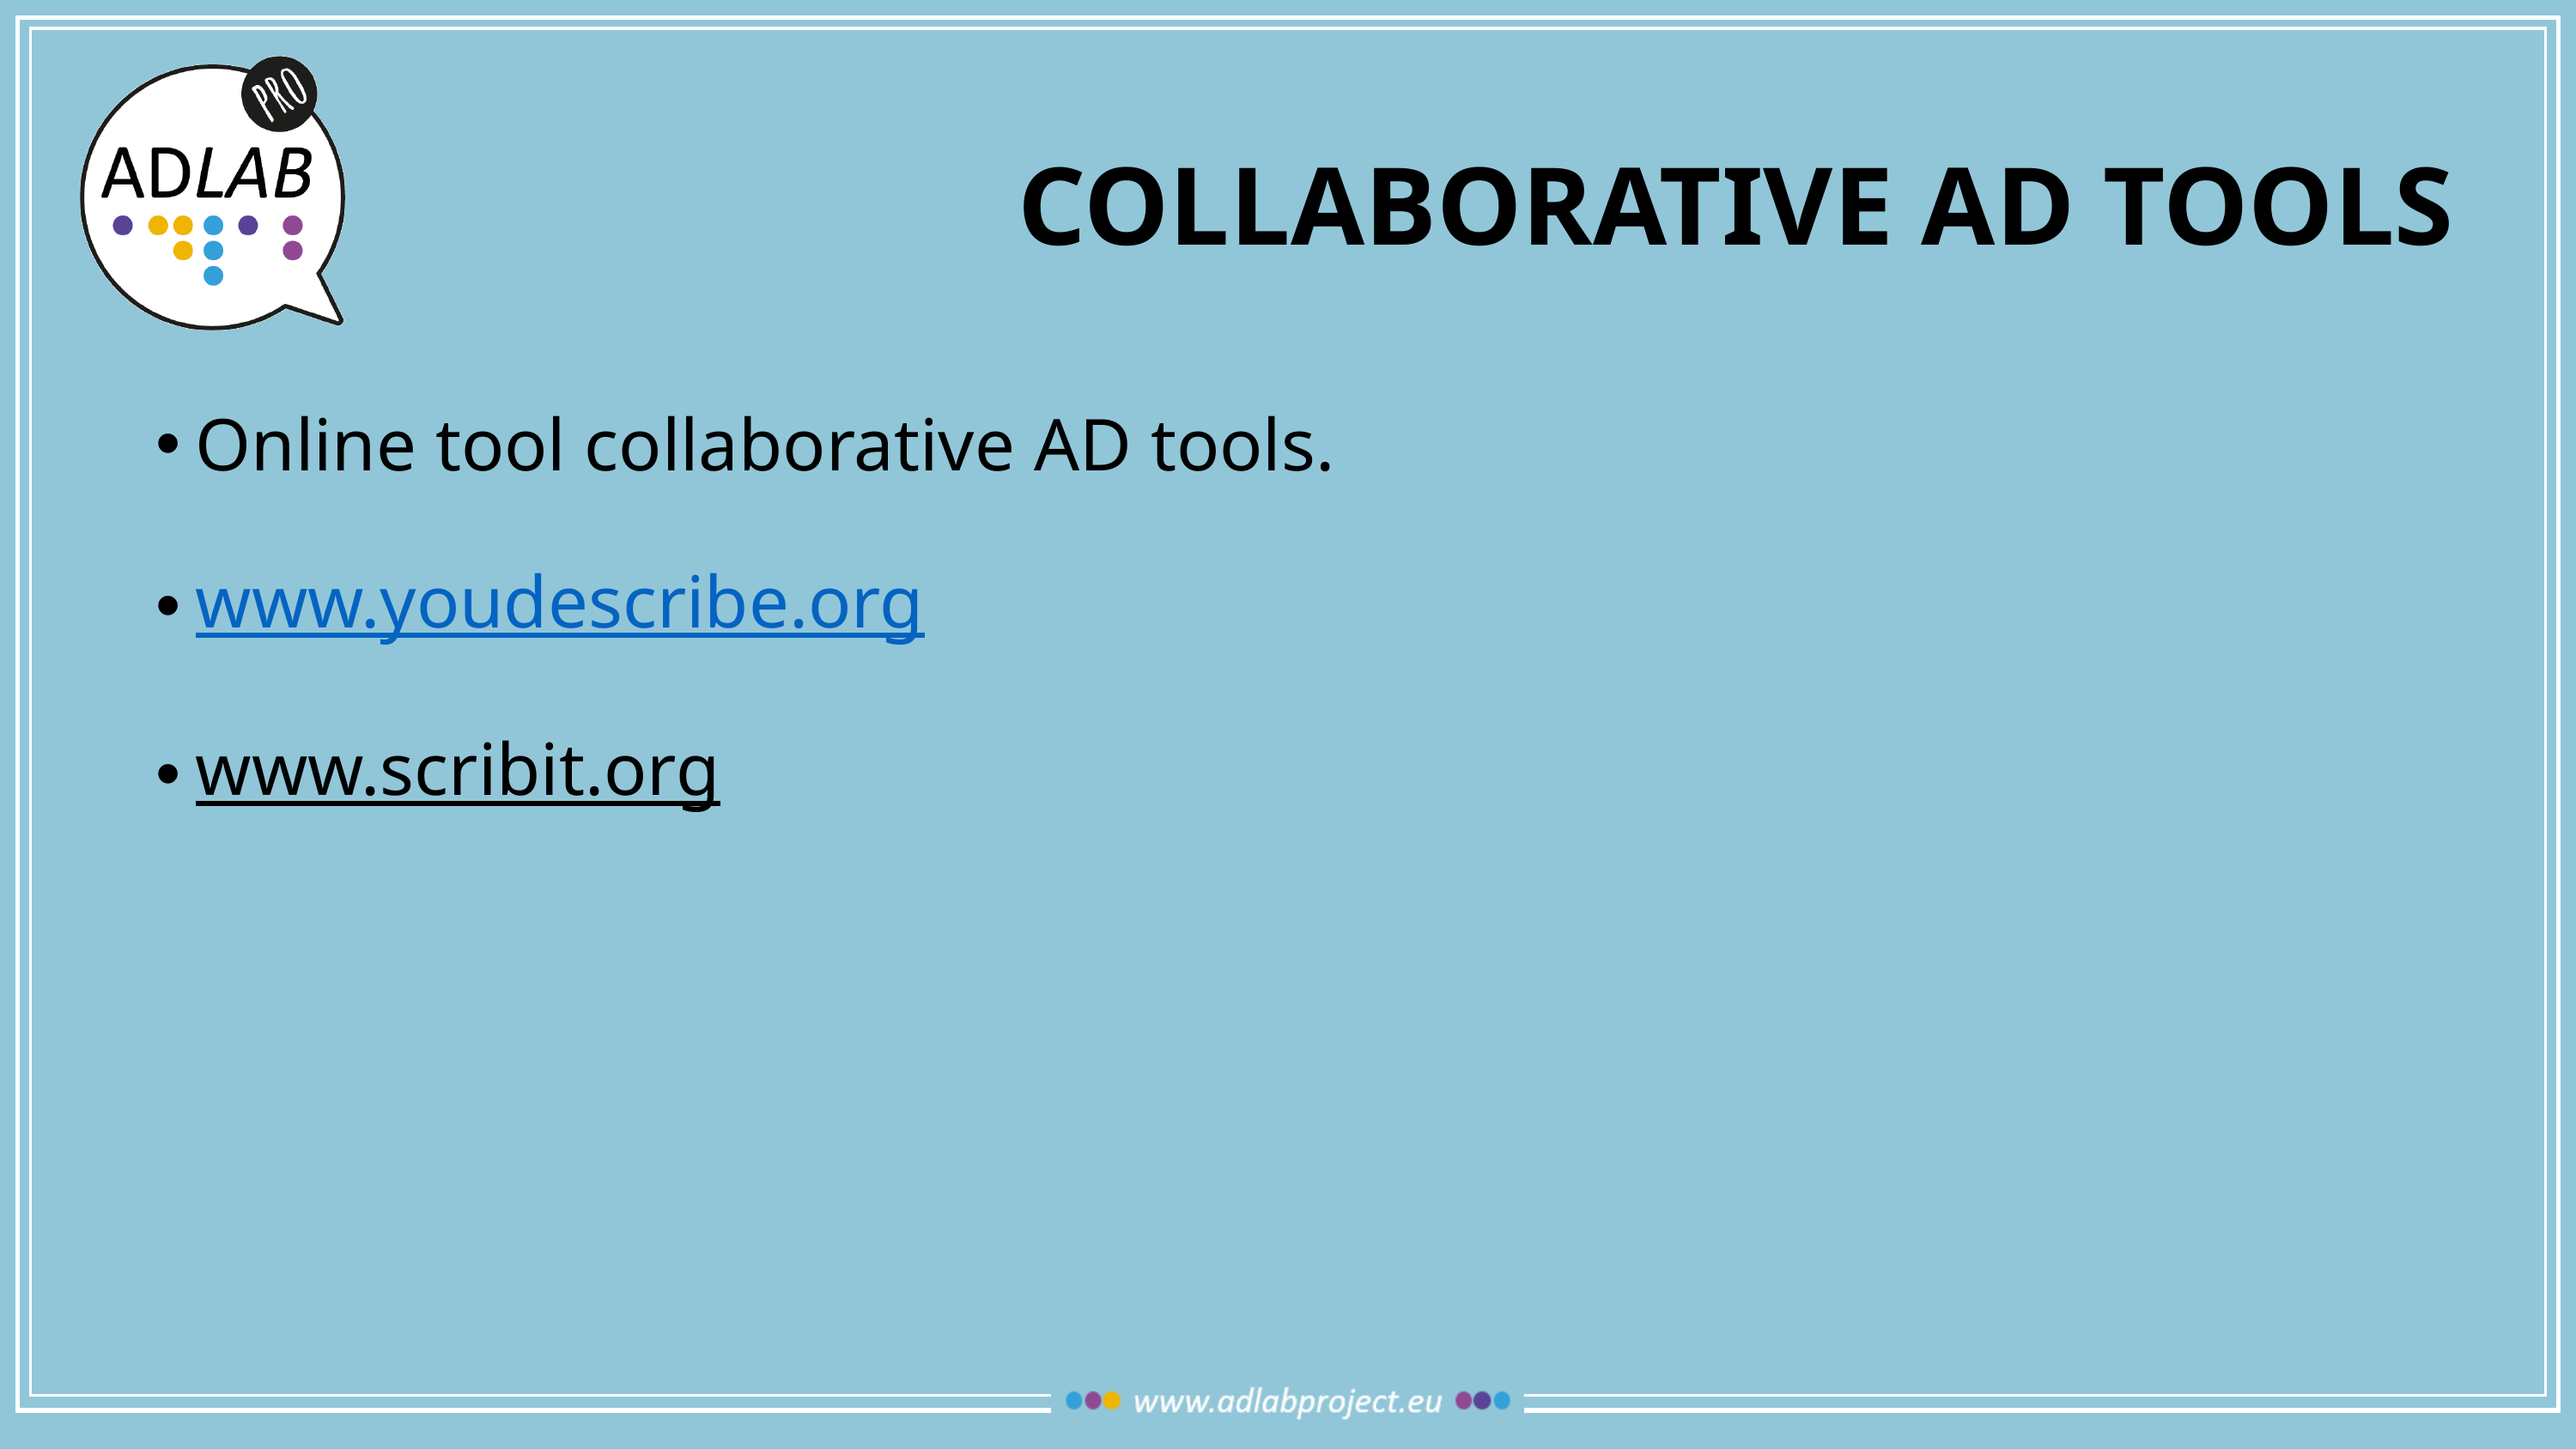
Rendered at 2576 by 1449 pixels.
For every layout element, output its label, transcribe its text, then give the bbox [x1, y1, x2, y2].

list Online tool collaborative AD tools. www.youdescribe.org www.scribit.org [143, 350, 2467, 1056]
picture [72, 49, 353, 330]
picture [1051, 1378, 1524, 1429]
title COLLABORATIVE AD tools [384, 70, 2467, 350]
